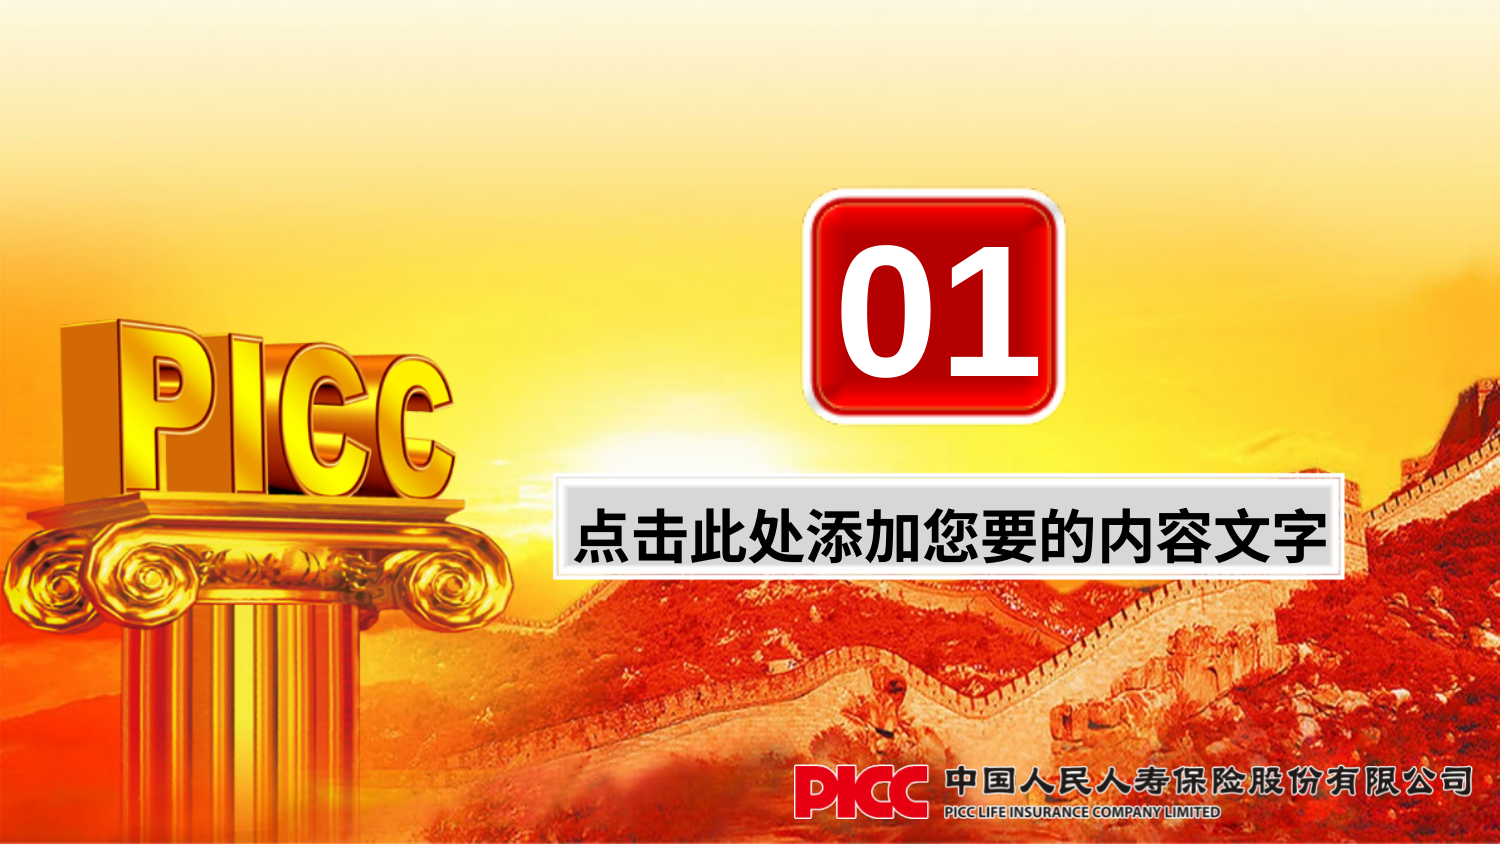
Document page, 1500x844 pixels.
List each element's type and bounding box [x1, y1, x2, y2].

text_box [797, 183, 1070, 429]
text_box [551, 471, 1346, 581]
picture [0, 0, 1500, 844]
